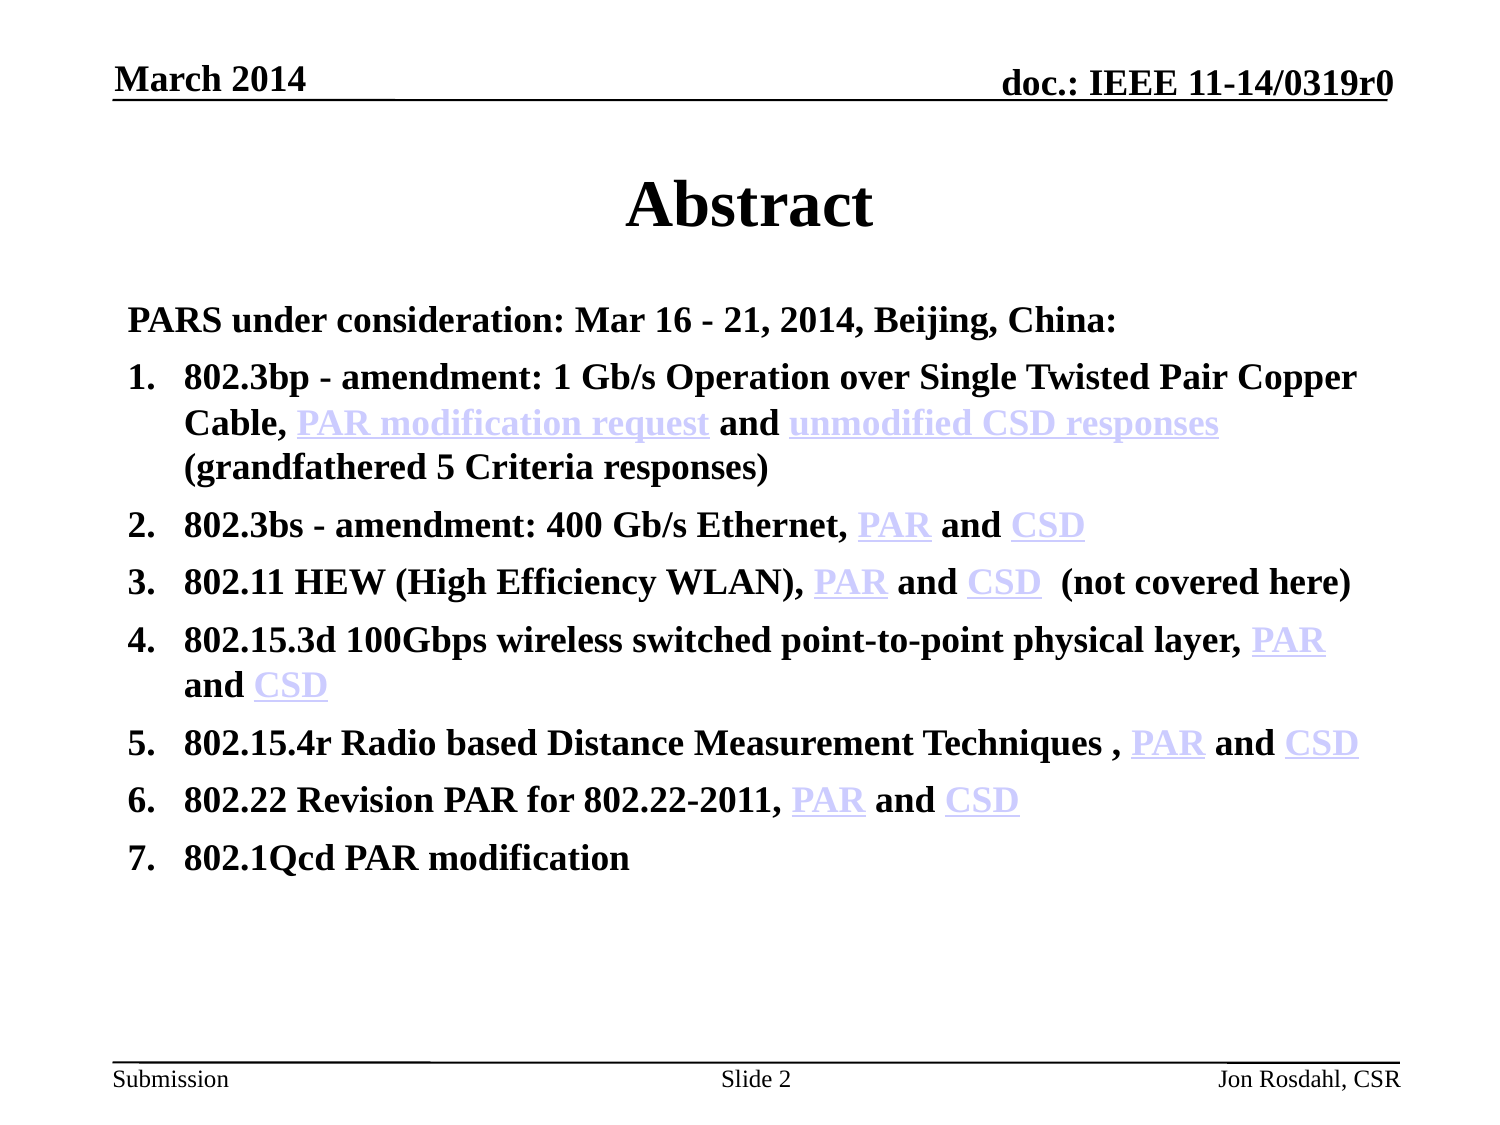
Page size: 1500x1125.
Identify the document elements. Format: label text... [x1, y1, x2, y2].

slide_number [114, 54, 540, 100]
list PARS under consideration: Mar 16 - 21, 2014, Beijing, China: 802.3bp - amendment: 1 Gb/s Operation over Single Twisted Pair Copper Cable, PAR modification request and unmodified CSD responses (grandfathered 5 Criteria responses) 802.3bs - amendment: 400 Gb/s Ethernet, PAR and CSD 802.11 HEW (High Efficiency WLAN), PAR and CSD (not covered here) 802.15.3d 100Gbps wireless switched point-to-point physical layer, PAR and CSD 802.15.4r Radio based Distance Measurement Techniques , PAR and CSD 802.22 Revision PAR for 802.22-2011, PAR and CSD 802.1Qcd PAR modification [112, 287, 1388, 1001]
title Abstract [112, 112, 1388, 287]
slide_number Slide 2 [712, 1061, 800, 1123]
footer Jon Rosdahl, CSR [902, 1061, 1402, 1093]
